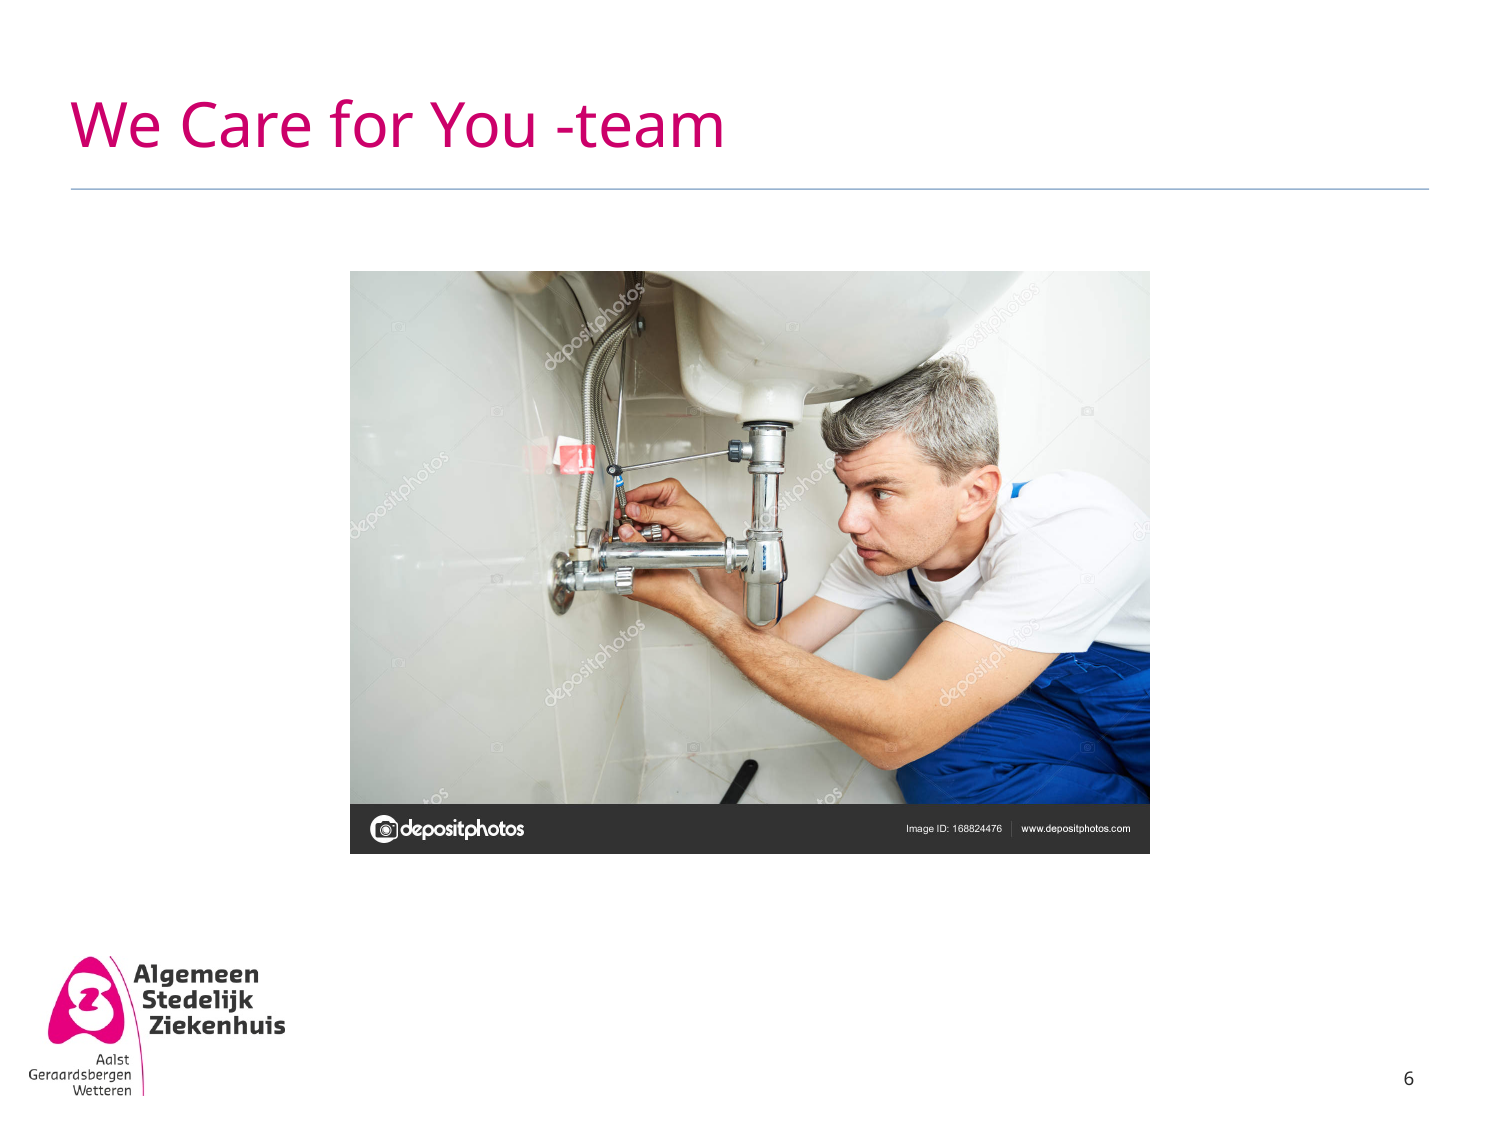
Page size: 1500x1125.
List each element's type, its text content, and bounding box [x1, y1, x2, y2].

title We Care for You -team [70, 5, 1430, 162]
picture [349, 270, 1151, 854]
slide_number 6 [1079, 1059, 1430, 1098]
picture [29, 956, 285, 1096]
